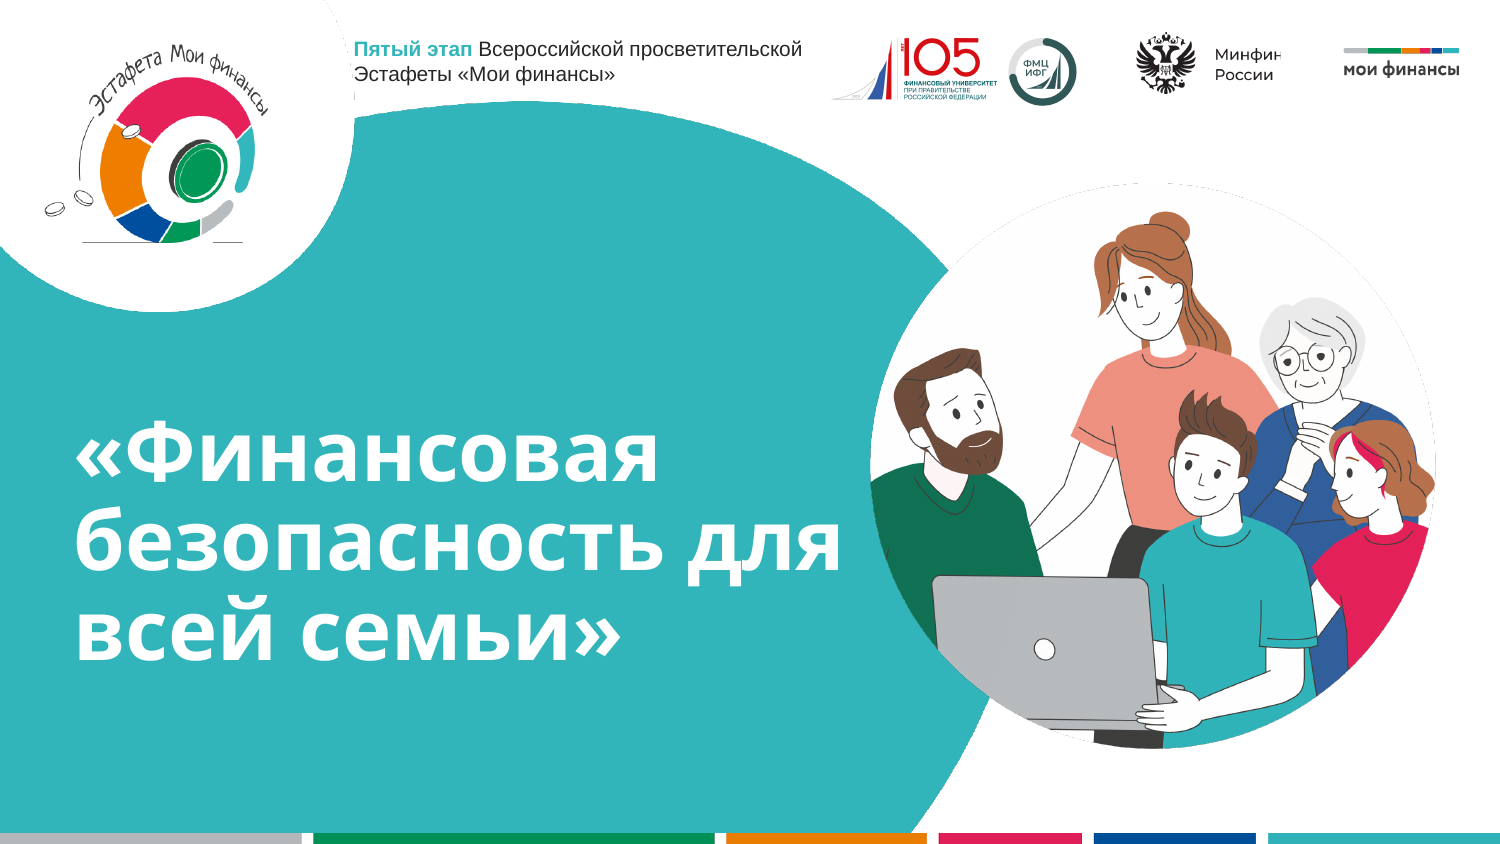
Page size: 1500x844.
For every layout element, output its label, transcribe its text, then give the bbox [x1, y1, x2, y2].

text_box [822, 38, 1079, 107]
picture [0, 0, 1500, 844]
text_box Пятый этап Всероссийской просветительской Эстафеты «Мои финансы» [353, 28, 849, 150]
title «Финансовая безопасность для всей семьи» [58, 401, 797, 683]
